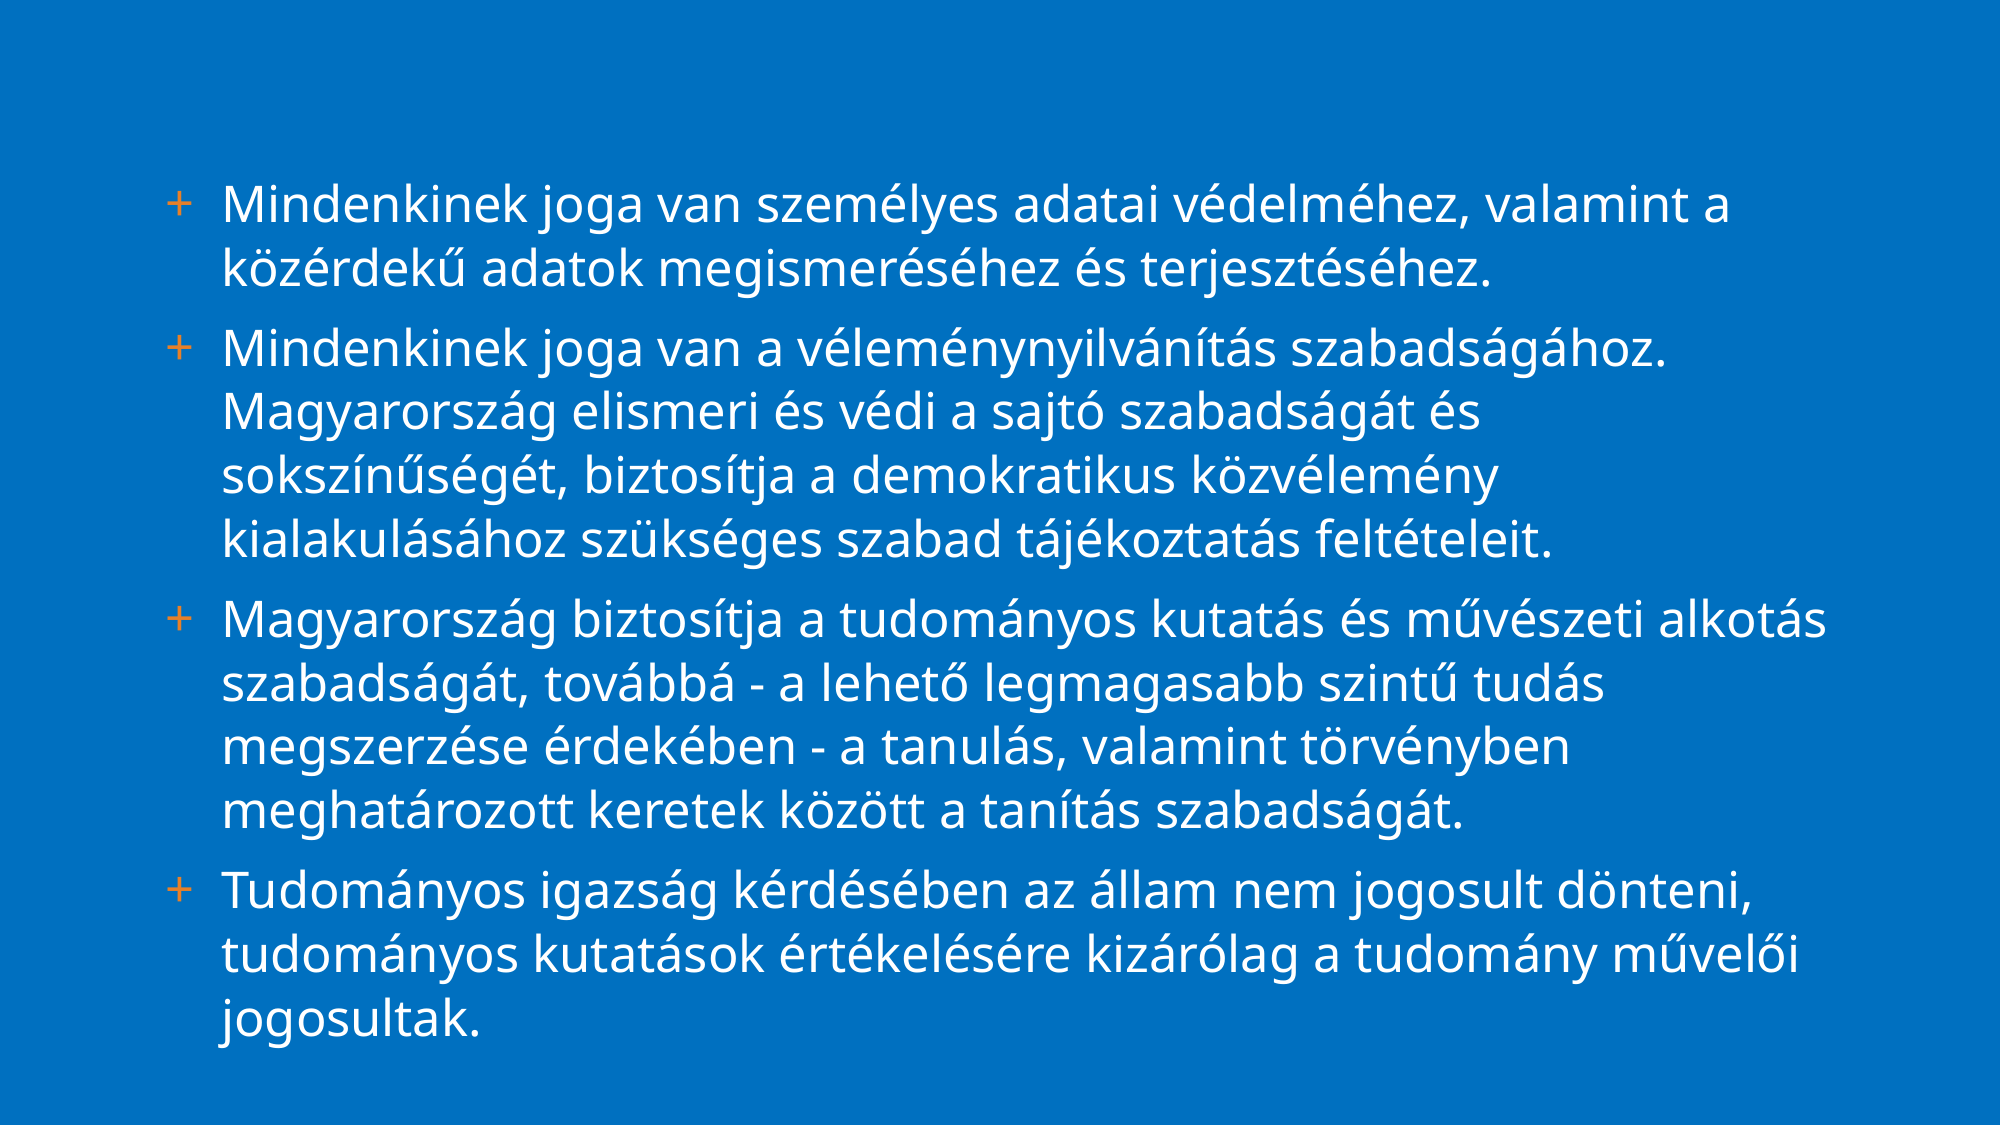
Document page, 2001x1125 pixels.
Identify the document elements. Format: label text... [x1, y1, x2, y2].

list Mindenkinek joga van személyes adatai védelméhez, valamint a közérdekű adatok megismeréséhez és terjesztéséhez. Mindenkinek joga van a véleménynyilvánítás szabadságához. Magyarország elismeri és védi a sajtó szabadságát és sokszínűségét, biztosítja a demokratikus közvélemény kialakulásához szükséges szabad tájékoztatás feltételeit. Magyarország biztosítja a tudományos kutatás és művészeti alkotás szabadságát, továbbá - a lehető legmagasabb szintű tudás megszerzése érdekében - a tanulás, valamint törvényben meghatározott keretek között a tanítás szabadságát. Tudományos igazság kérdésében az állam nem jogosult dönteni, tudományos kutatások értékelésére kizárólag a tudomány művelői jogosultak. [150, 161, 1857, 1072]
